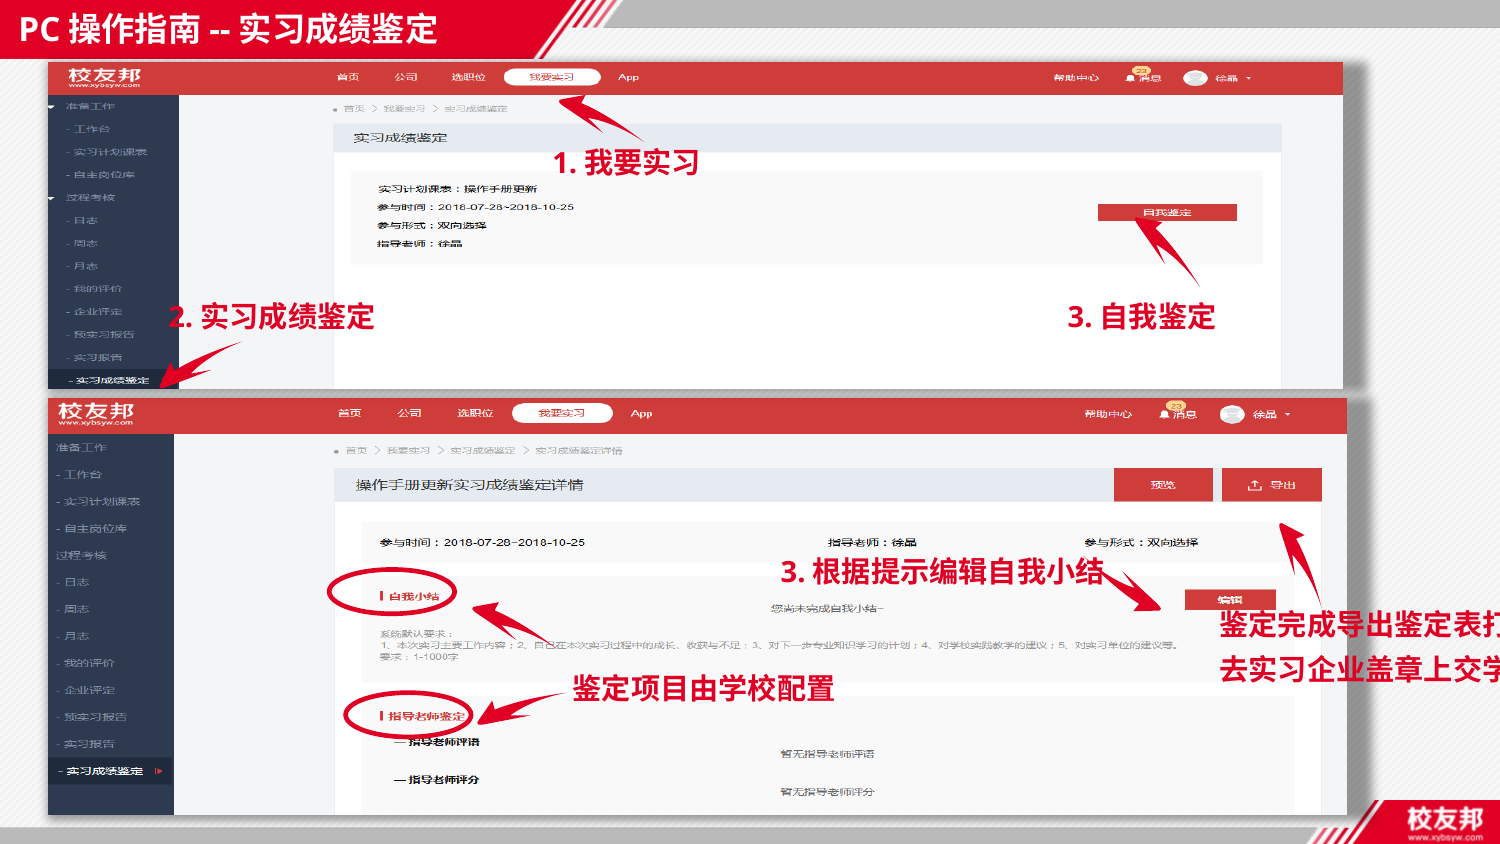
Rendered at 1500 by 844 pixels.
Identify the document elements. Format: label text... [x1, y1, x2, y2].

text_box PC操作指南--实习成绩鉴定 [2, 1, 569, 56]
text_box 鉴定完成导出鉴定表打印带去实习企业盖章上交学校 [1347, 588, 1500, 694]
picture [0, 0, 1500, 844]
